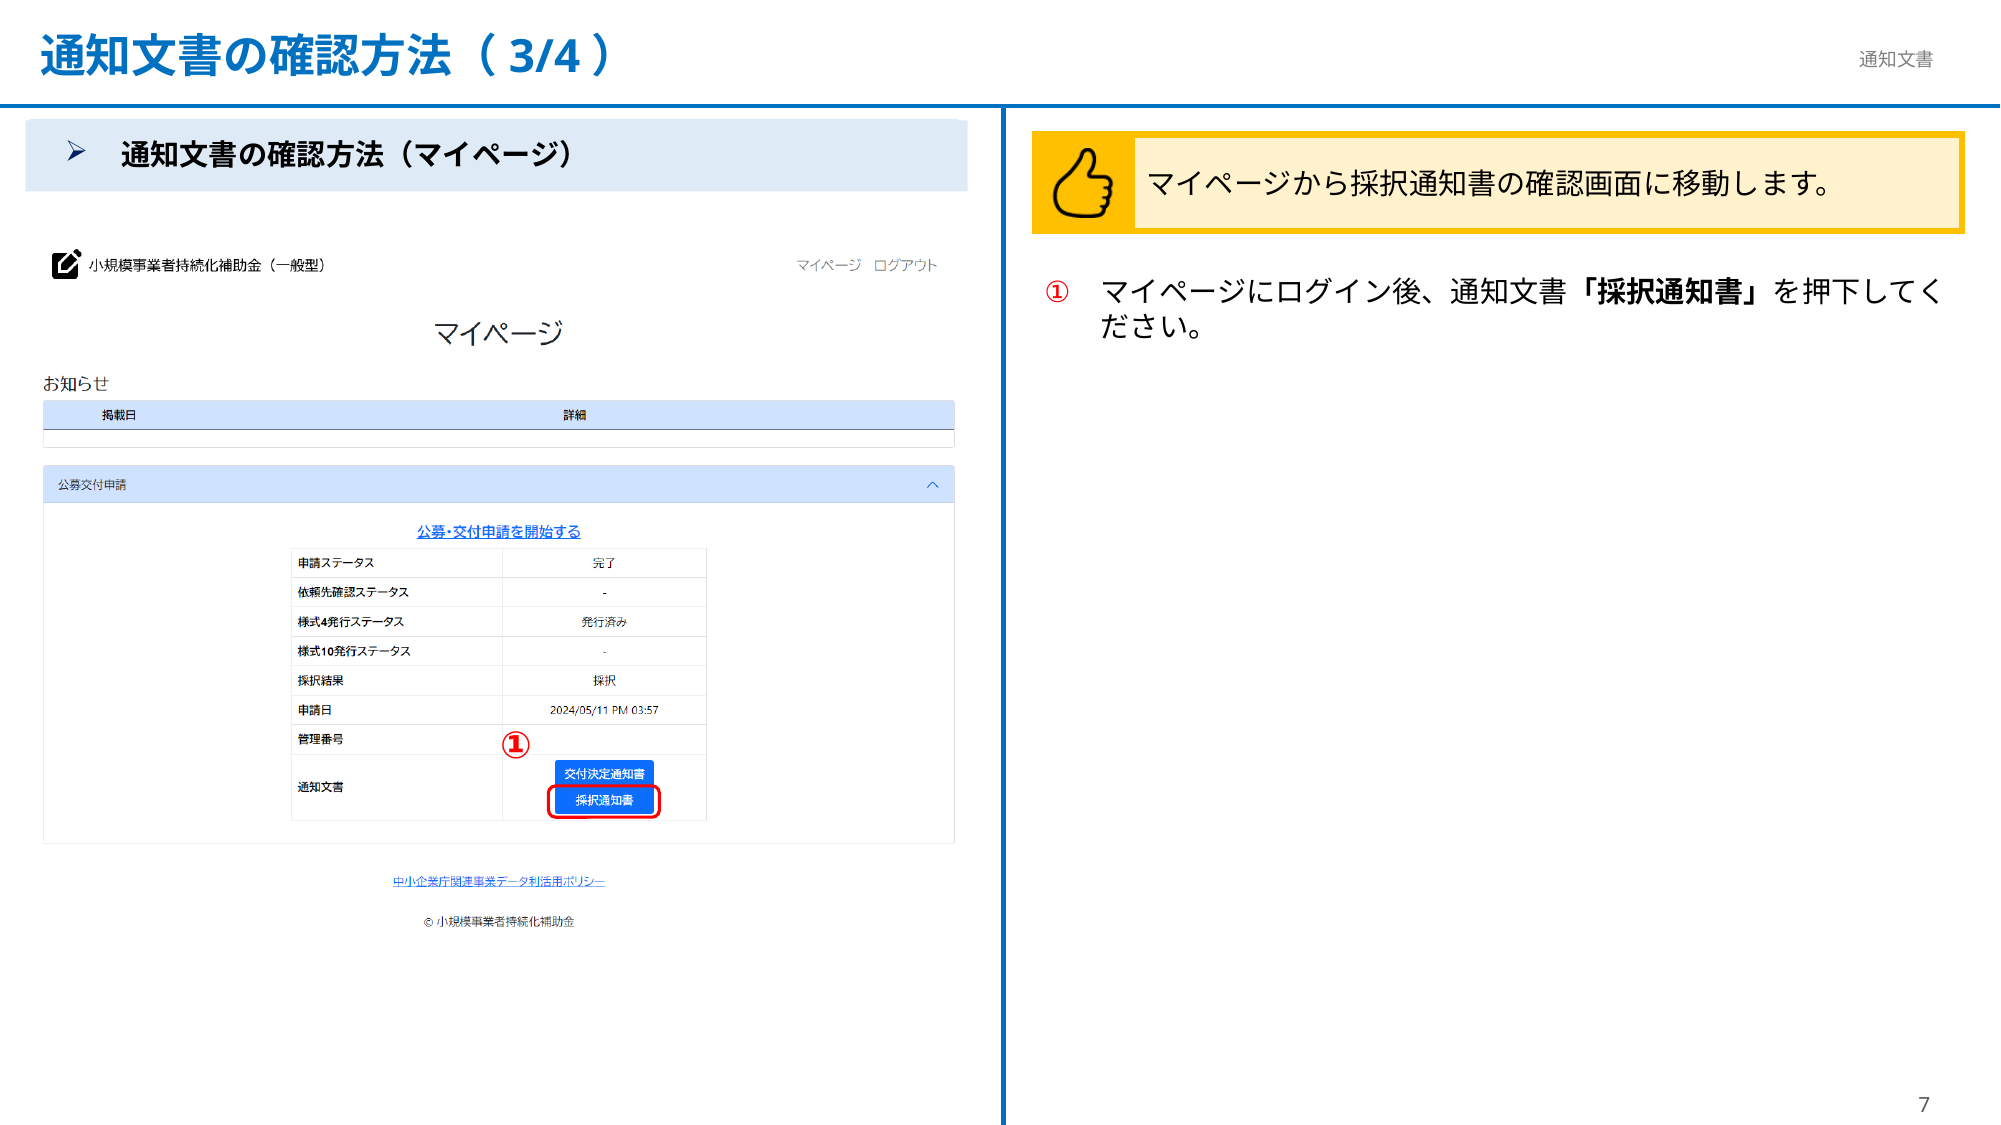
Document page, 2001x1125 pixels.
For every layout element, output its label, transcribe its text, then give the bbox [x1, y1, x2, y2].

text_box マイページにログイン後、通知文書「採択通知書」を押下してください。 [1029, 231, 1985, 386]
text_box 通知文書の確認方法（3/4） [25, 17, 1283, 92]
picture [15, 231, 991, 970]
text_box 通知文書の確認方法（マイページ） [29, 119, 958, 190]
text_box [1034, 133, 1133, 232]
text_box マイページから採択通知書の確認画面に移動します。 [1133, 133, 1963, 232]
picture [1048, 148, 1118, 218]
